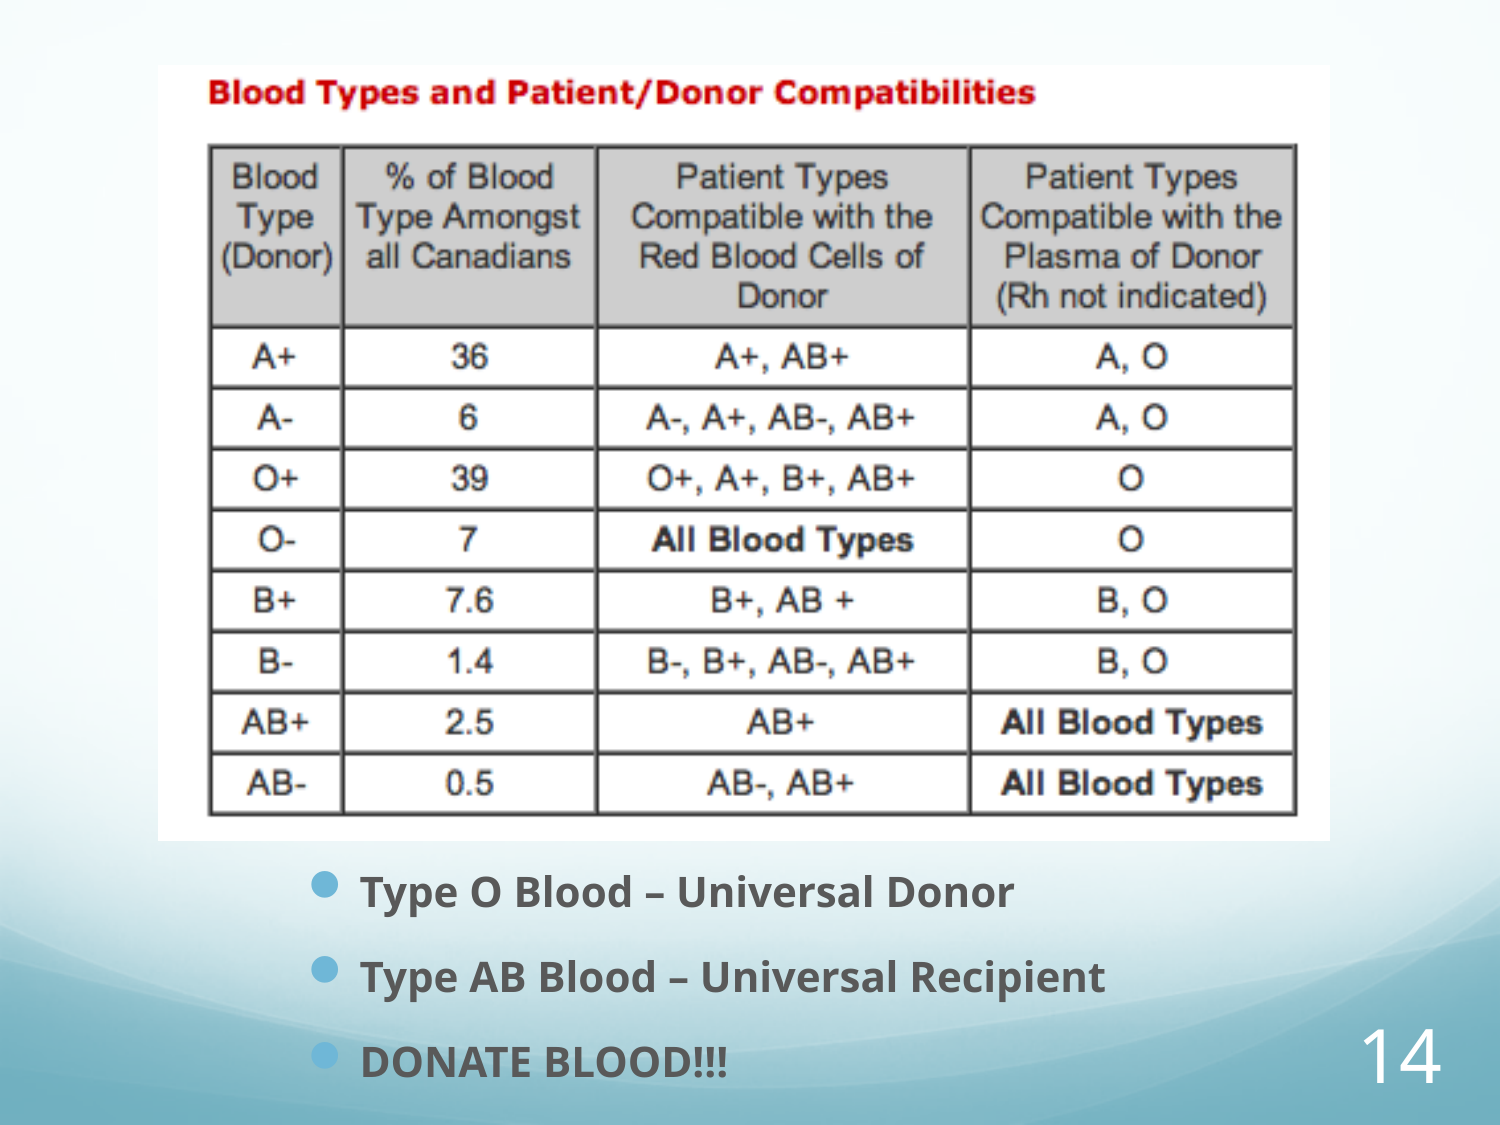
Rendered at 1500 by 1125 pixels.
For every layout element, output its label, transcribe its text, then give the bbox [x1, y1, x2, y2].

slide_number 14 [1295, 1029, 1459, 1090]
picture [157, 65, 1330, 841]
list Type O Blood – Universal Donor Type AB Blood – Universal Recipient DONATE BLOOD!!! [292, 857, 1500, 1096]
